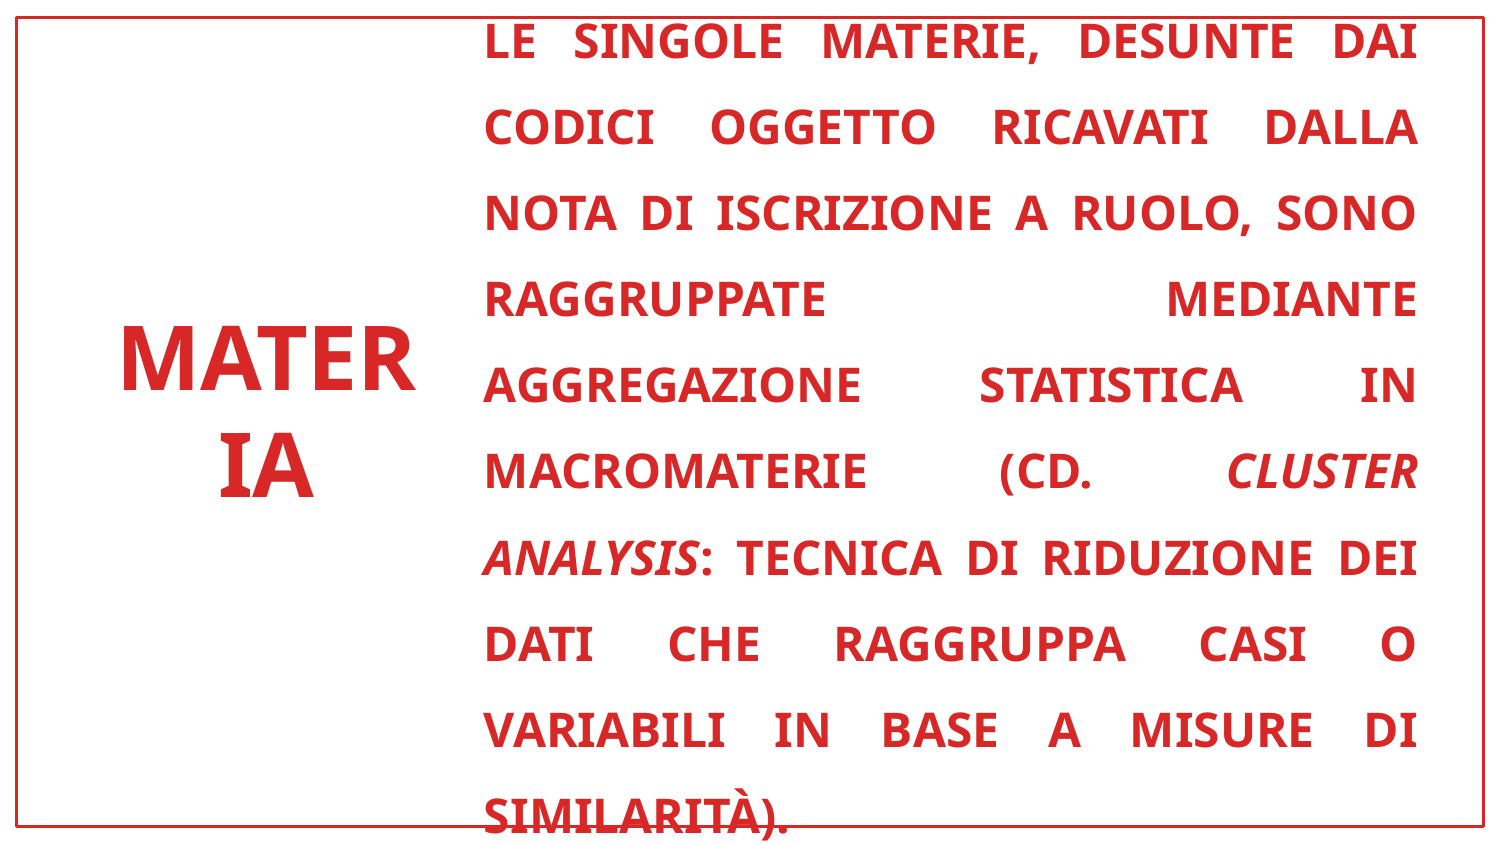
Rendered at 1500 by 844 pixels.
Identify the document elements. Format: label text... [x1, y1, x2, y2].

subtitle LE SINGOLE MATERIE, DESUNTE DAI CODICI OGGETTO RICAVATI DALLA NOTA DI ISCRIZIONE A RUOLO, SONO RAGGRUPPATE MEDIANTE AGGREGAZIONE STATISTICA IN MACROMATERIE (CD. CLUSTER ANALYSIS: TECNICA DI RIDUZIONE DEI DATI CHE RAGGRUPPA CASI O VARIABILI IN BASE A MISURE DI SIMILARITÀ). [468, 38, 1435, 786]
title MATERIA [98, 310, 435, 506]
